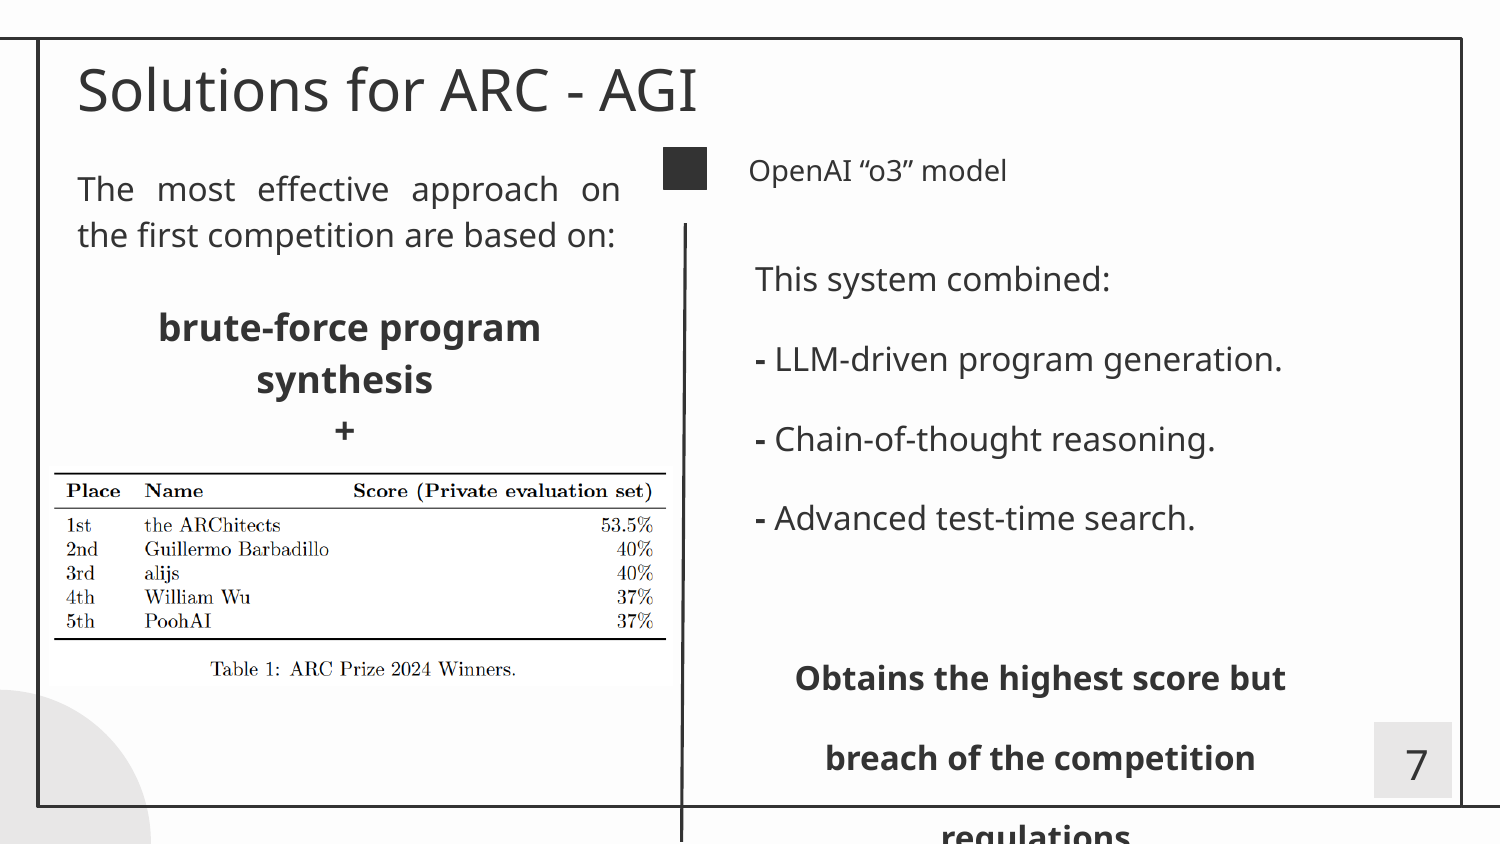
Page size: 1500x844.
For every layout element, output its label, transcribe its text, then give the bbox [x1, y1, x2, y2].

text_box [681, 222, 686, 843]
text_box This system combined: - LLM-driven program generation. - Chain-of-thought reasoning. - Advanced test-time search. Obtains the highest score but breach of the competition regulations. [739, 223, 1342, 756]
text_box The most effective approach on the first competition are based on: brute-force program synthesis + DSL [62, 147, 638, 465]
picture [48, 466, 674, 687]
text_box OpenAI “o3” model [733, 131, 1336, 206]
text_box ‹#› [1381, 723, 1453, 798]
text_box [664, 147, 707, 190]
text_box [1374, 722, 1453, 799]
text_box Solutions for ARC - AGI [62, 37, 1327, 132]
